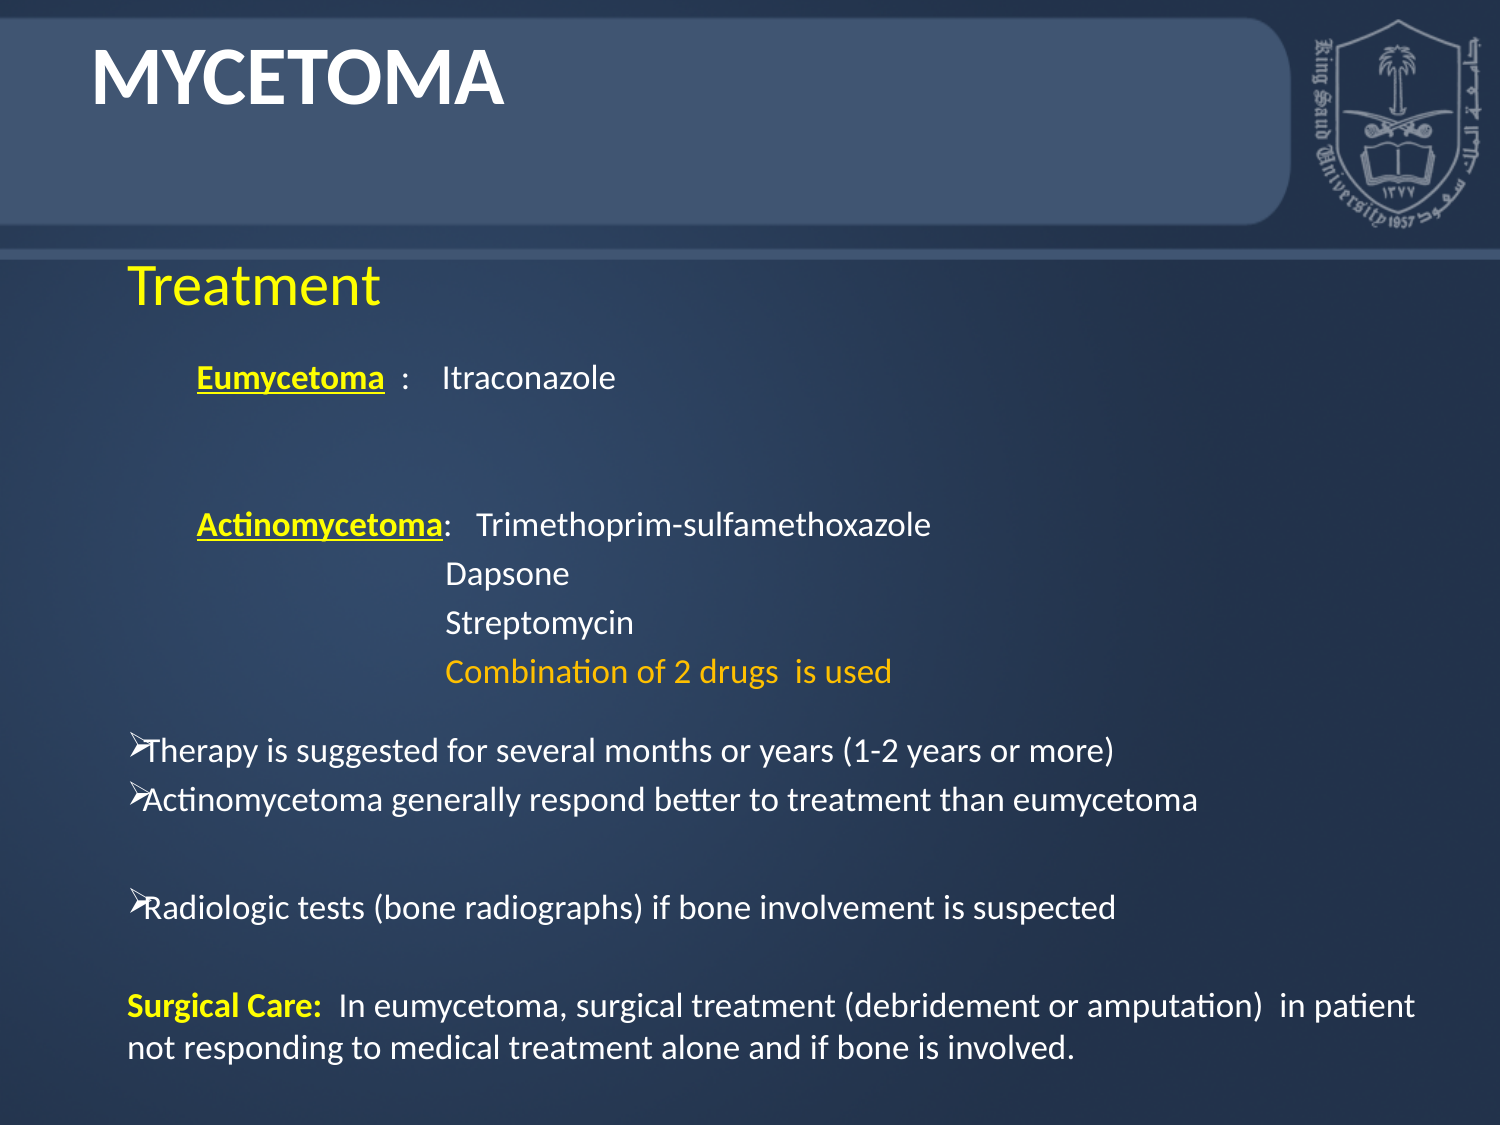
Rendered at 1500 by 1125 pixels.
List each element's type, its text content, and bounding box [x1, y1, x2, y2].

title Mycetoma [74, 13, 1351, 238]
list Treatment Eumycetoma : Itraconazole Actinomycetoma: Trimethoprim-sulfamethoxazole Dapsone Streptomycin Combination of 2 drugs is used Therapy is suggested for several months or years (1-2 years or more) Actinomycetoma generally respond better to treatment than eumycetoma Radiologic tests (bone radiographs) if bone involvement is suspected Surgical Care: In eumycetoma, surgical treatment (debridement or amputation) in patient not responding to medical treatment alone and if bone is involved. [111, 237, 1476, 1088]
picture [0, 0, 1500, 1125]
